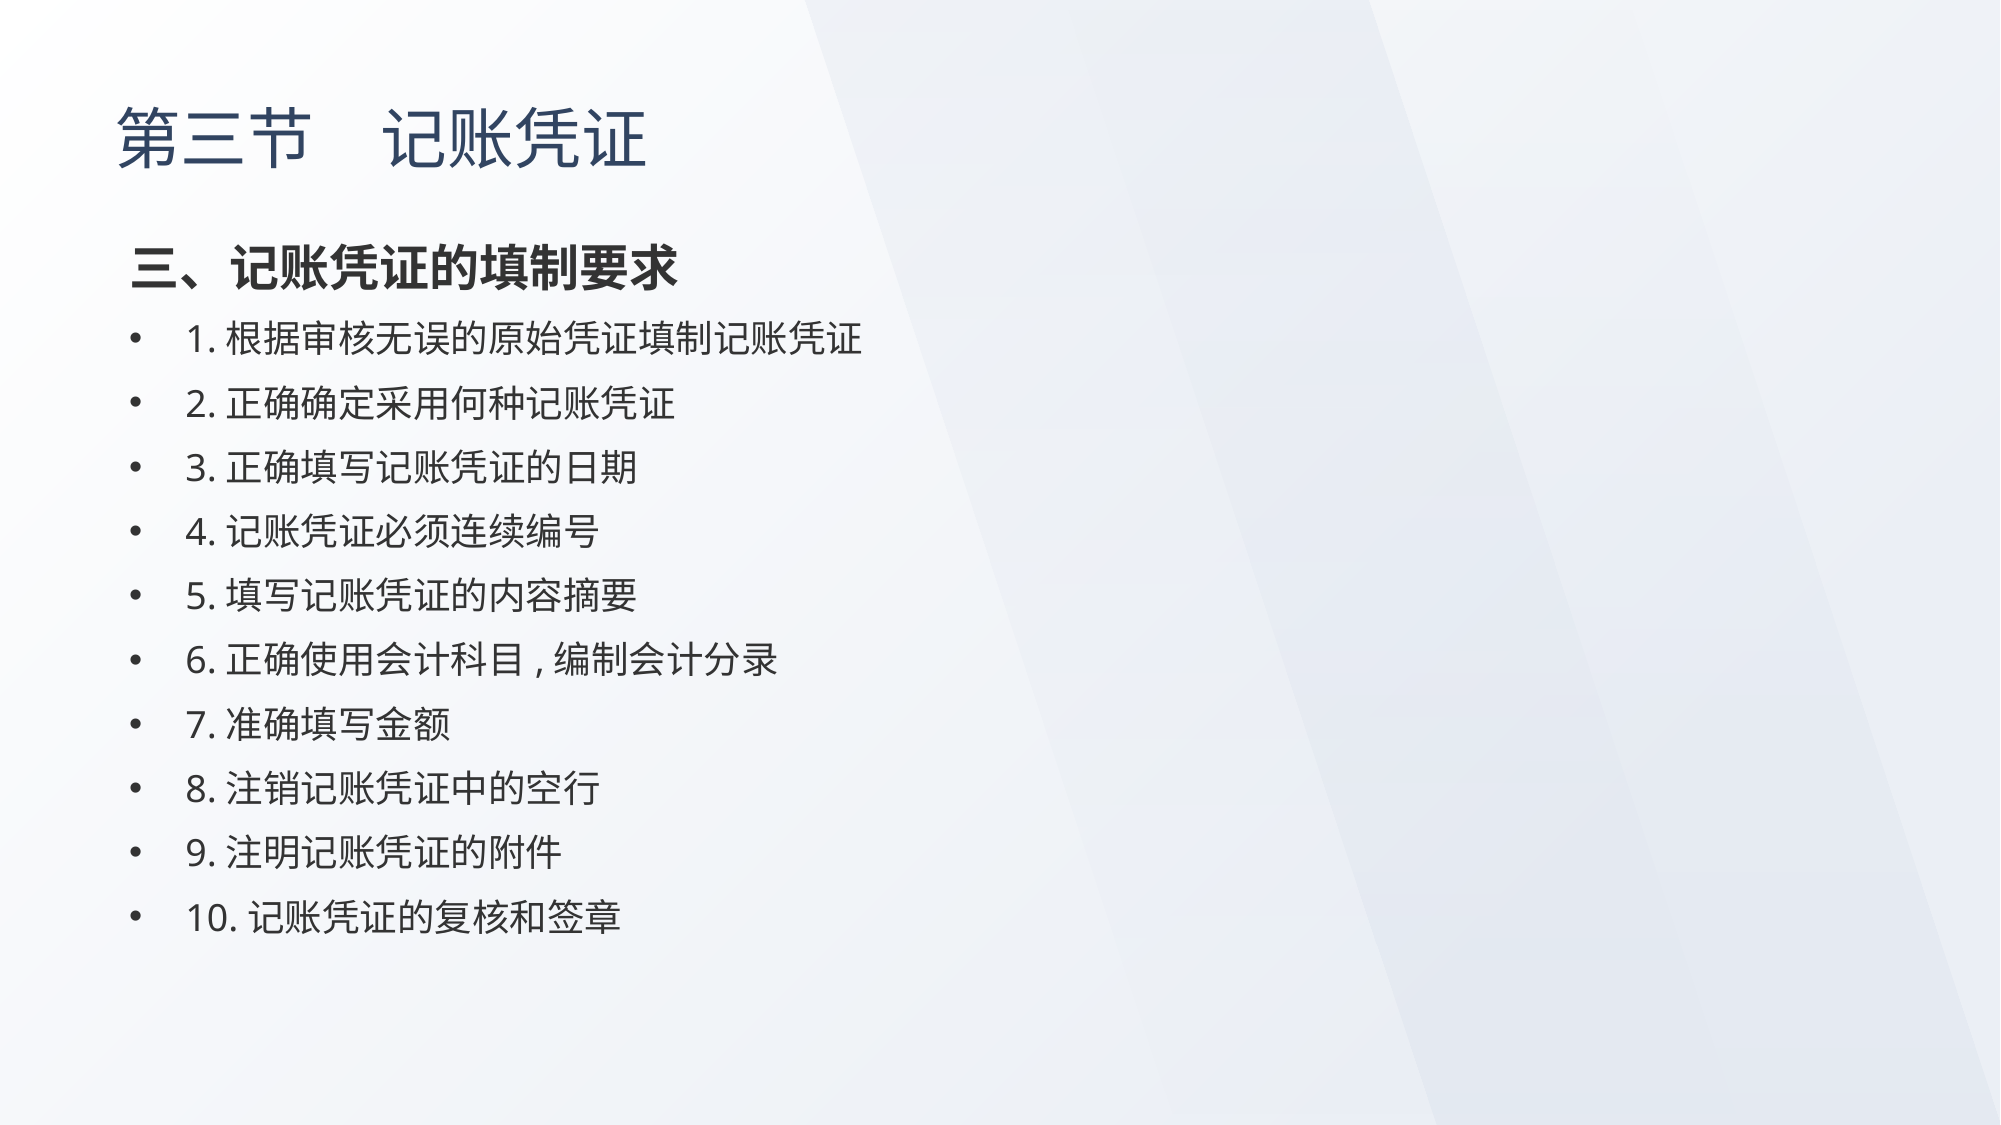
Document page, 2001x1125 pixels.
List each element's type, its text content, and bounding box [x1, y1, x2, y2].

text_box 三、记账凭证的填制要求 1.根据审核无误的原始凭证填制记账凭证 2.正确确定采用何种记账凭证 3.正确填写记账凭证的日期 4.记账凭证必须连续编号 5.填写记账凭证的内容摘要 6.正确使用会计科目,编制会计分录 7.准确填写金额 8.注销记账凭证中的空行 9.注明记账凭证的附件 10.记账凭证的复核和签章 [114, 213, 1886, 1013]
title 第三节 记账凭证 [114, 59, 1886, 178]
